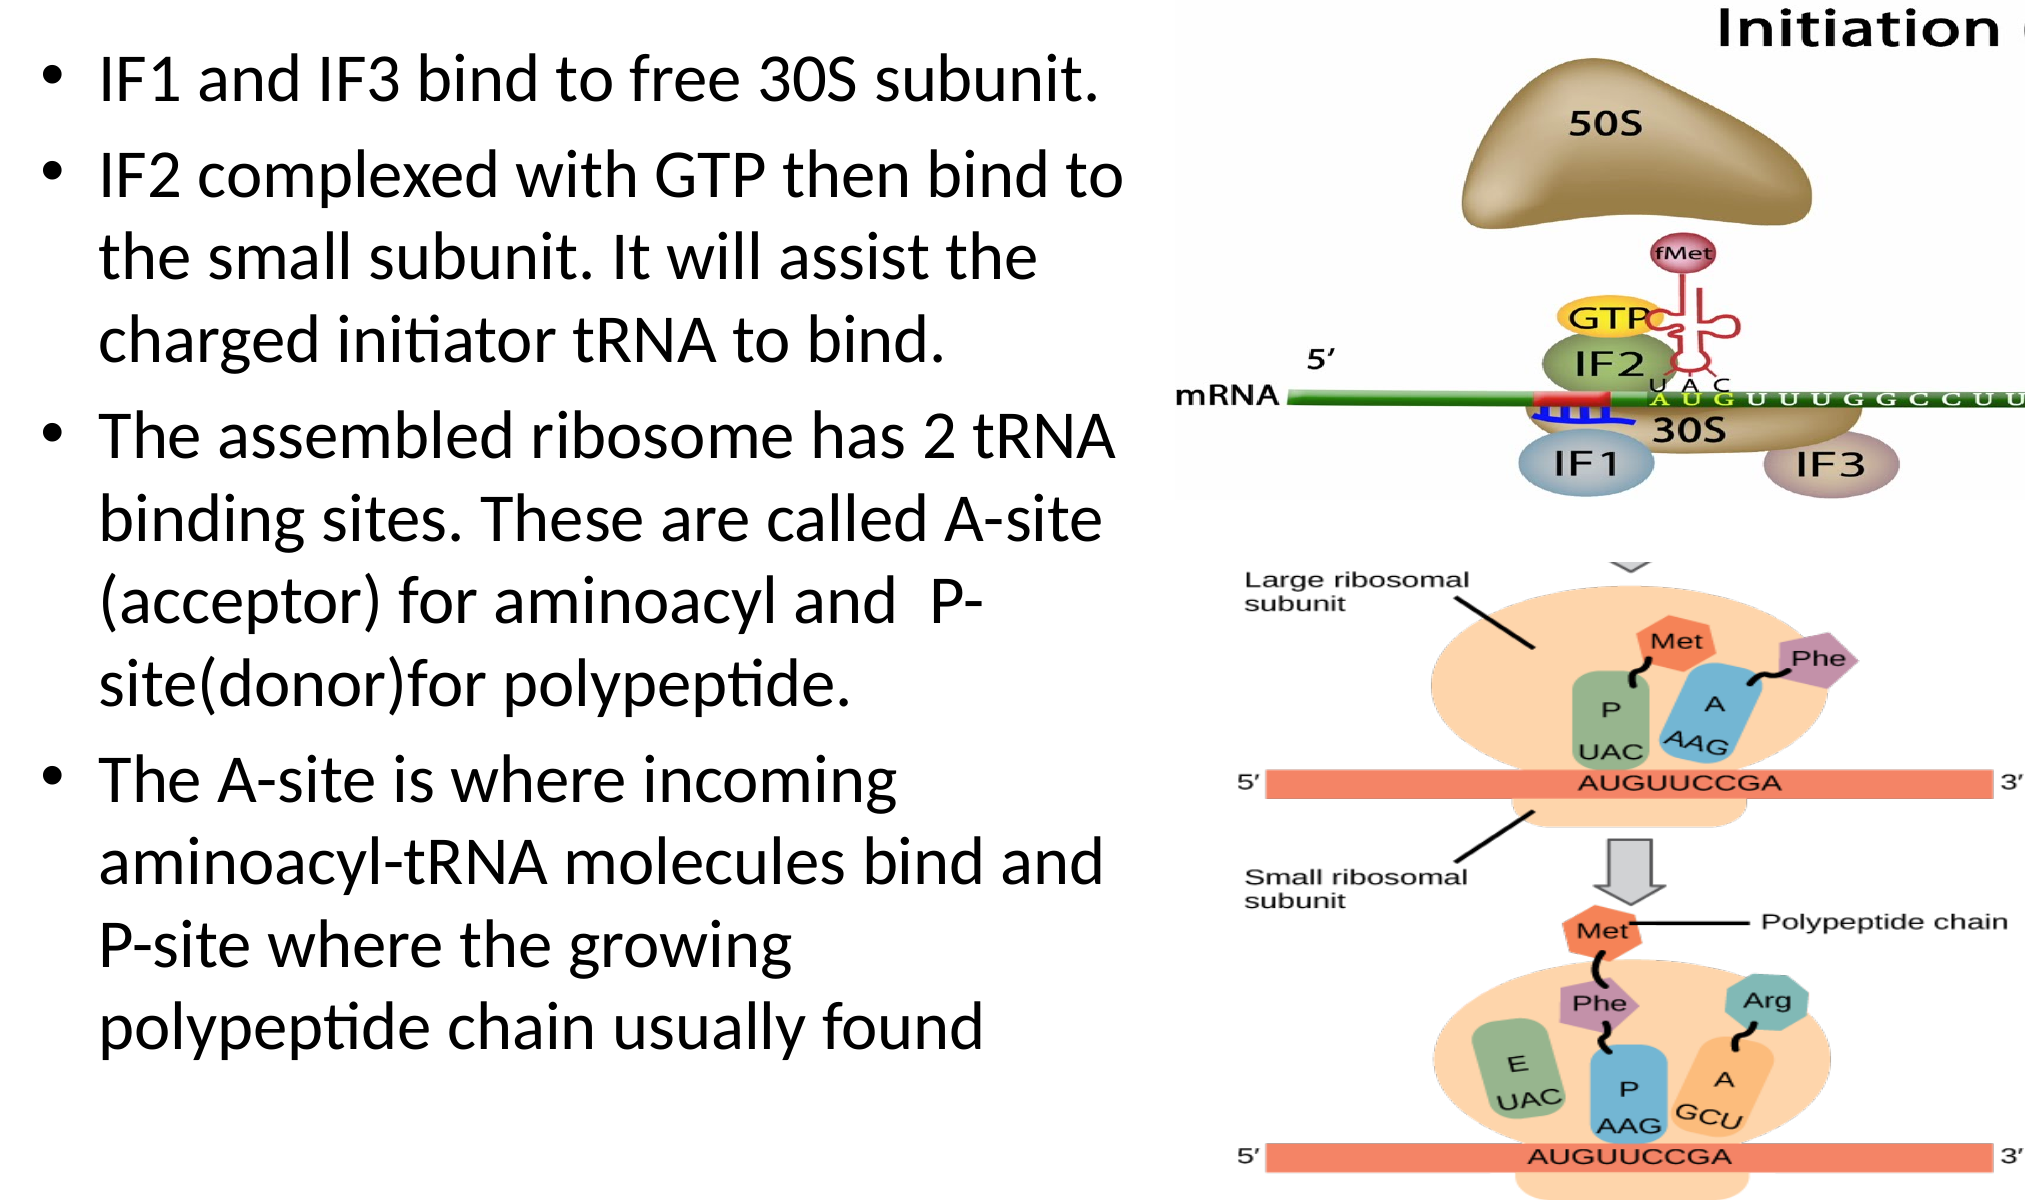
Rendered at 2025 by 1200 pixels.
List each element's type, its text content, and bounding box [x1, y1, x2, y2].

picture [1237, 562, 2025, 1200]
picture [1174, 0, 2025, 501]
list IF1 and IF3 bind to free 30S subunit. IF2 complexed with GTP then bind to the small subunit. It will assist the charged initiator tRNA to bind. The assembled ribosome has 2 tRNA binding sites. These are called A-site (acceptor) for aminoacyl and P-site(donor)for polypeptide. The A-site is where incoming aminoacyl-tRNA molecules bind and P-site where the growing polypeptide chain usually found [24, 24, 1150, 1107]
